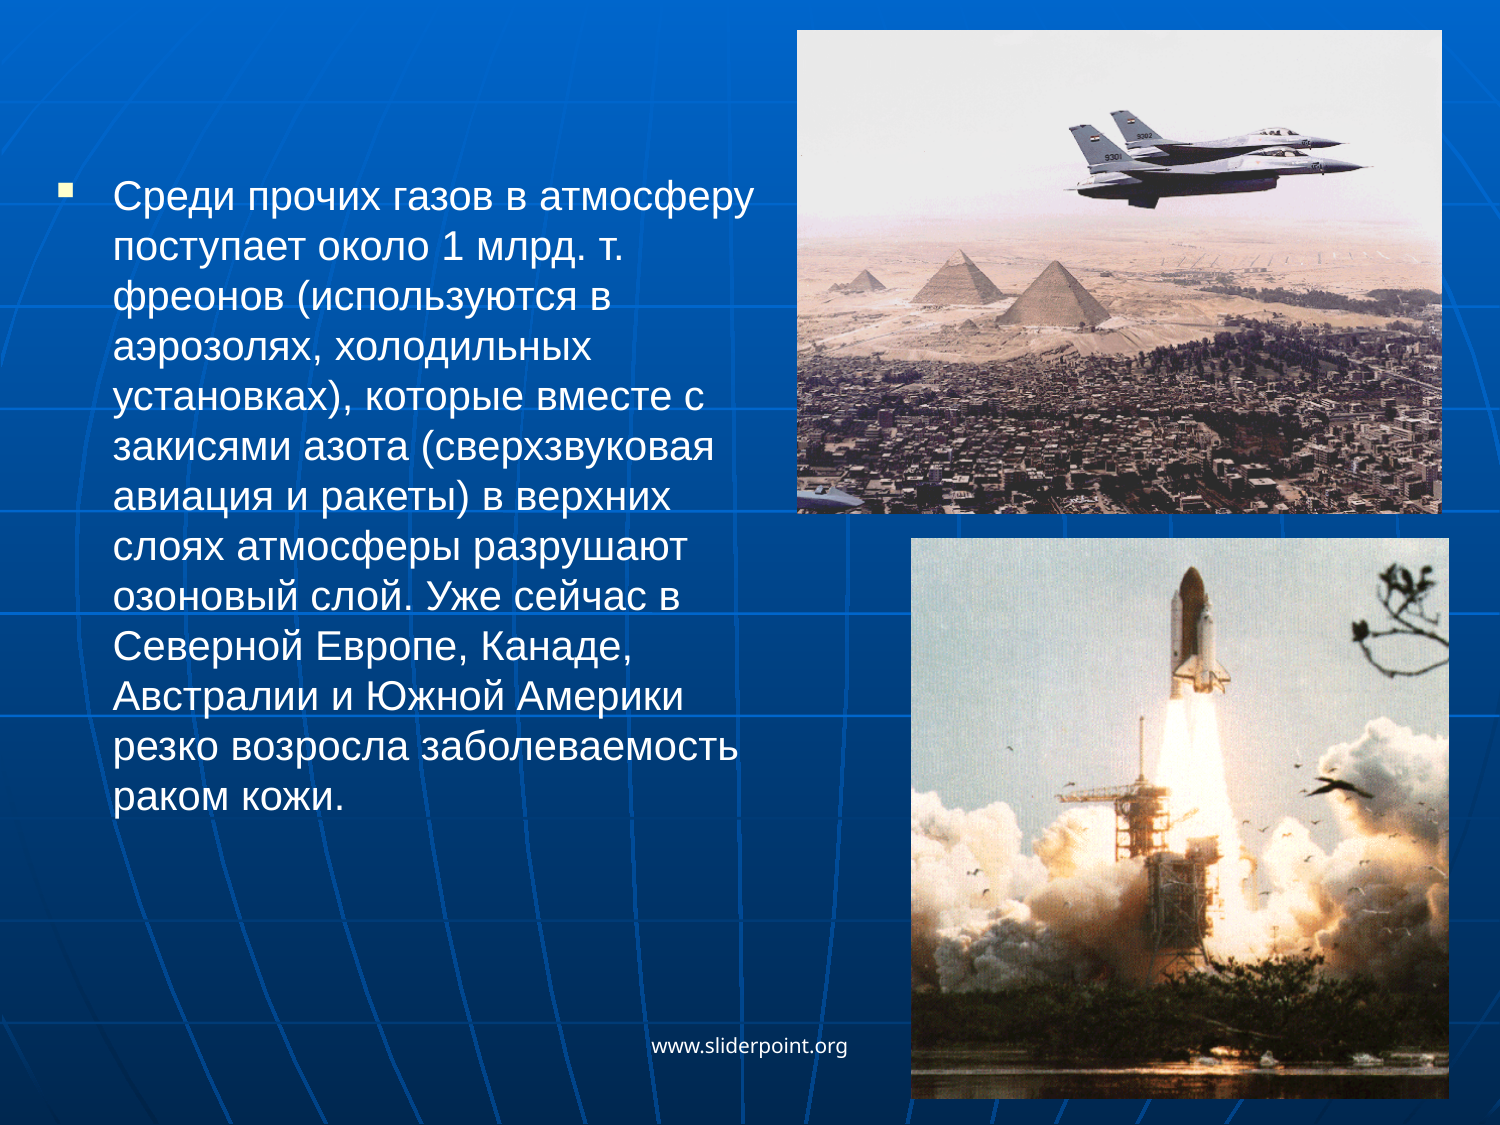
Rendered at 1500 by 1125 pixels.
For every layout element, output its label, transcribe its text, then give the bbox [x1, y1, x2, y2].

list Среди прочих газов в атмосферу поступает около 1 млрд. т. фреонов (используются в аэрозолях, холодильных установках), которые вместе с закисями азота (сверхзвуковая авиация и ракеты) в верхних слоях атмосферы разрушают озоновый слой. Уже сейчас в Северной Европе, Канаде, Австралии и Южной Америки резко возросла заболеваемость раком кожи. [40, 160, 786, 1095]
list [796, 30, 1442, 515]
footer www.sliderpoint.org [512, 1024, 906, 1101]
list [911, 538, 1450, 1099]
